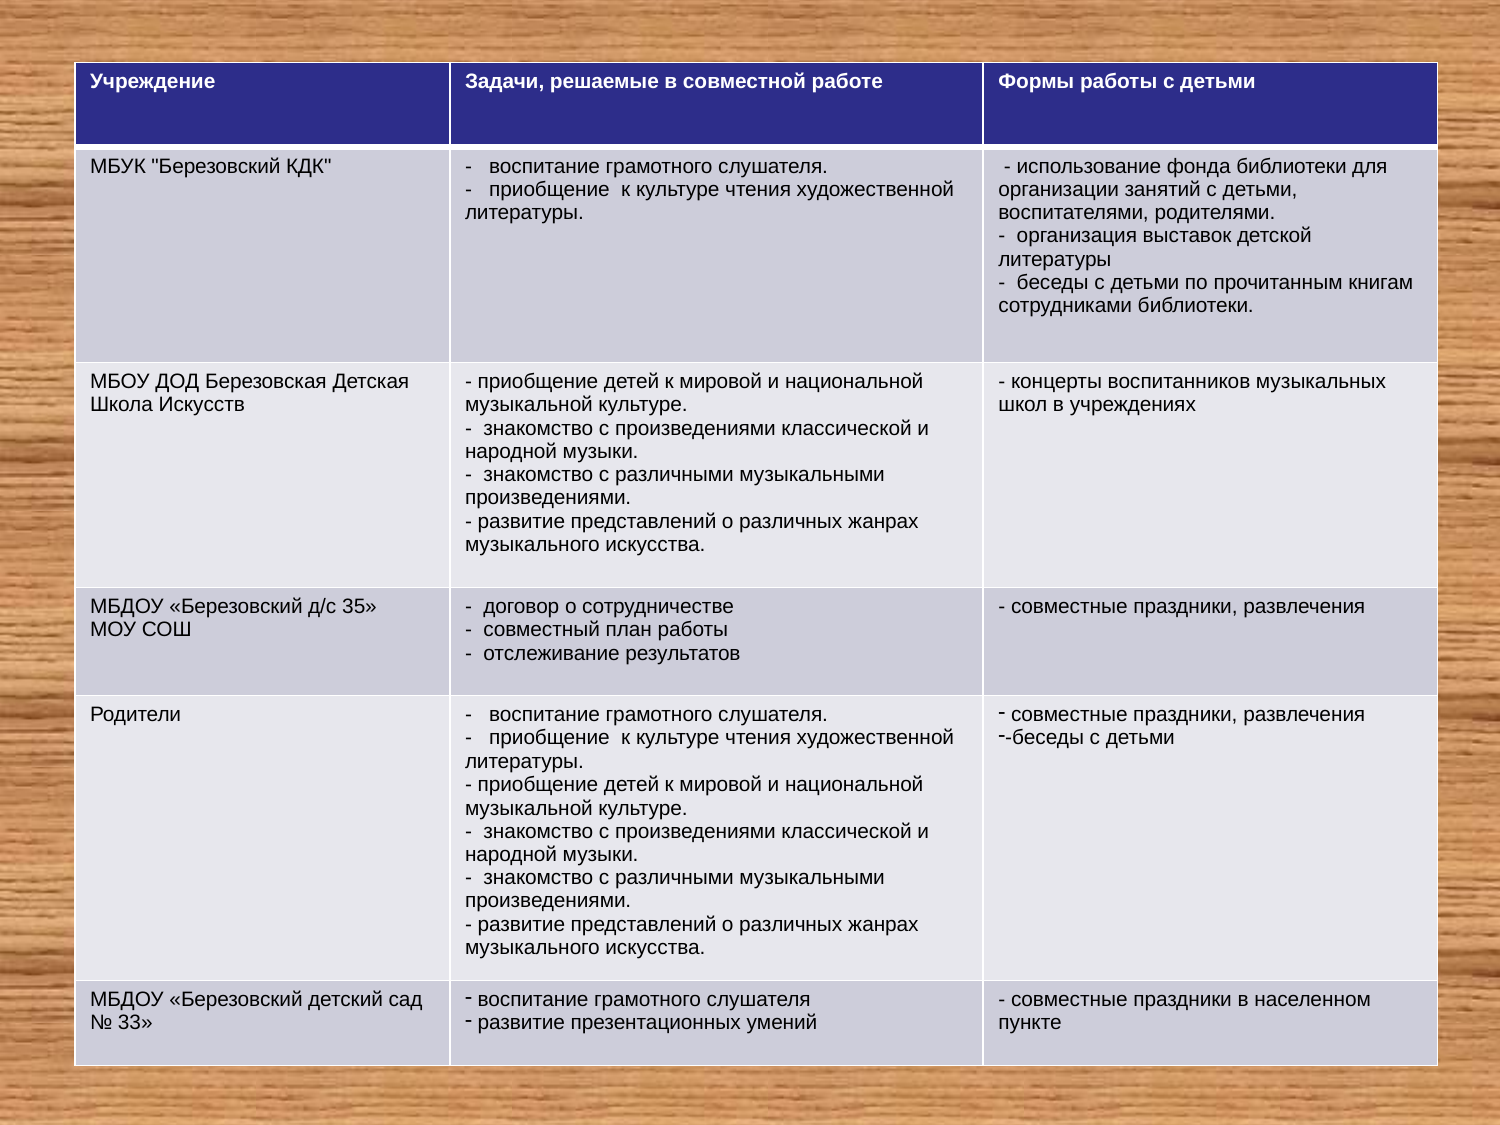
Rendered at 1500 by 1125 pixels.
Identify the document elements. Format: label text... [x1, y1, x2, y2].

table_cell воспитание грамотного слушателя развитие презентационных умений [451, 981, 982, 1065]
picture [0, 0, 1500, 1125]
table_header Задачи, решаемые в совместной работе [451, 63, 982, 144]
table_cell - совместные праздники, развлечения [984, 588, 1437, 695]
table_cell - совместные праздники в населенном пункте [984, 981, 1437, 1065]
table_header Учреждение [76, 63, 449, 144]
table_cell совместные праздники, развлечения -беседы с детьми [984, 696, 1437, 980]
table_cell МБУК "Березовский КДК" [76, 150, 449, 362]
table_cell - приобщение детей к мировой и национальной музыкальной культуре. - знакомство с произведениями классической и народной музыки. - знакомство с различными музыкальными произведениями. - развитие представлений о различных жанрах музыкального искусства. [451, 363, 982, 587]
table_cell - воспитание грамотного слушателя. - приобщение к культуре чтения художественной литературы. - приобщение детей к мировой и национальной музыкальной культуре. - знакомство с произведениями классической и народной музыки. - знакомство с различными музыкальными произведениями. - развитие представлений о различных жанрах музыкального искусства. [451, 696, 982, 980]
table_cell - договор о сотрудничестве - совместный план работы - отслеживание результатов [451, 588, 982, 695]
table_cell - использование фонда библиотеки для организации занятий с детьми, воспитателями, родителями. - организация выставок детской литературы - беседы с детьми по прочитанным книгам сотрудниками библиотеки. [984, 150, 1437, 362]
table_cell Родители [76, 696, 449, 980]
table_header Формы работы с детьми [984, 63, 1437, 144]
table_cell МБДОУ «Березовский д/с 35» МОУ СОШ [76, 588, 449, 695]
table_cell - концерты воспитанников музыкальных школ в учреждениях [984, 363, 1437, 587]
table_cell - воспитание грамотного слушателя. - приобщение к культуре чтения художественной литературы. [451, 150, 982, 362]
table_cell МБОУ ДОД Березовская Детская Школа Искусств [76, 363, 449, 587]
table_cell МБДОУ «Березовский детский сад № 33» [76, 981, 449, 1065]
